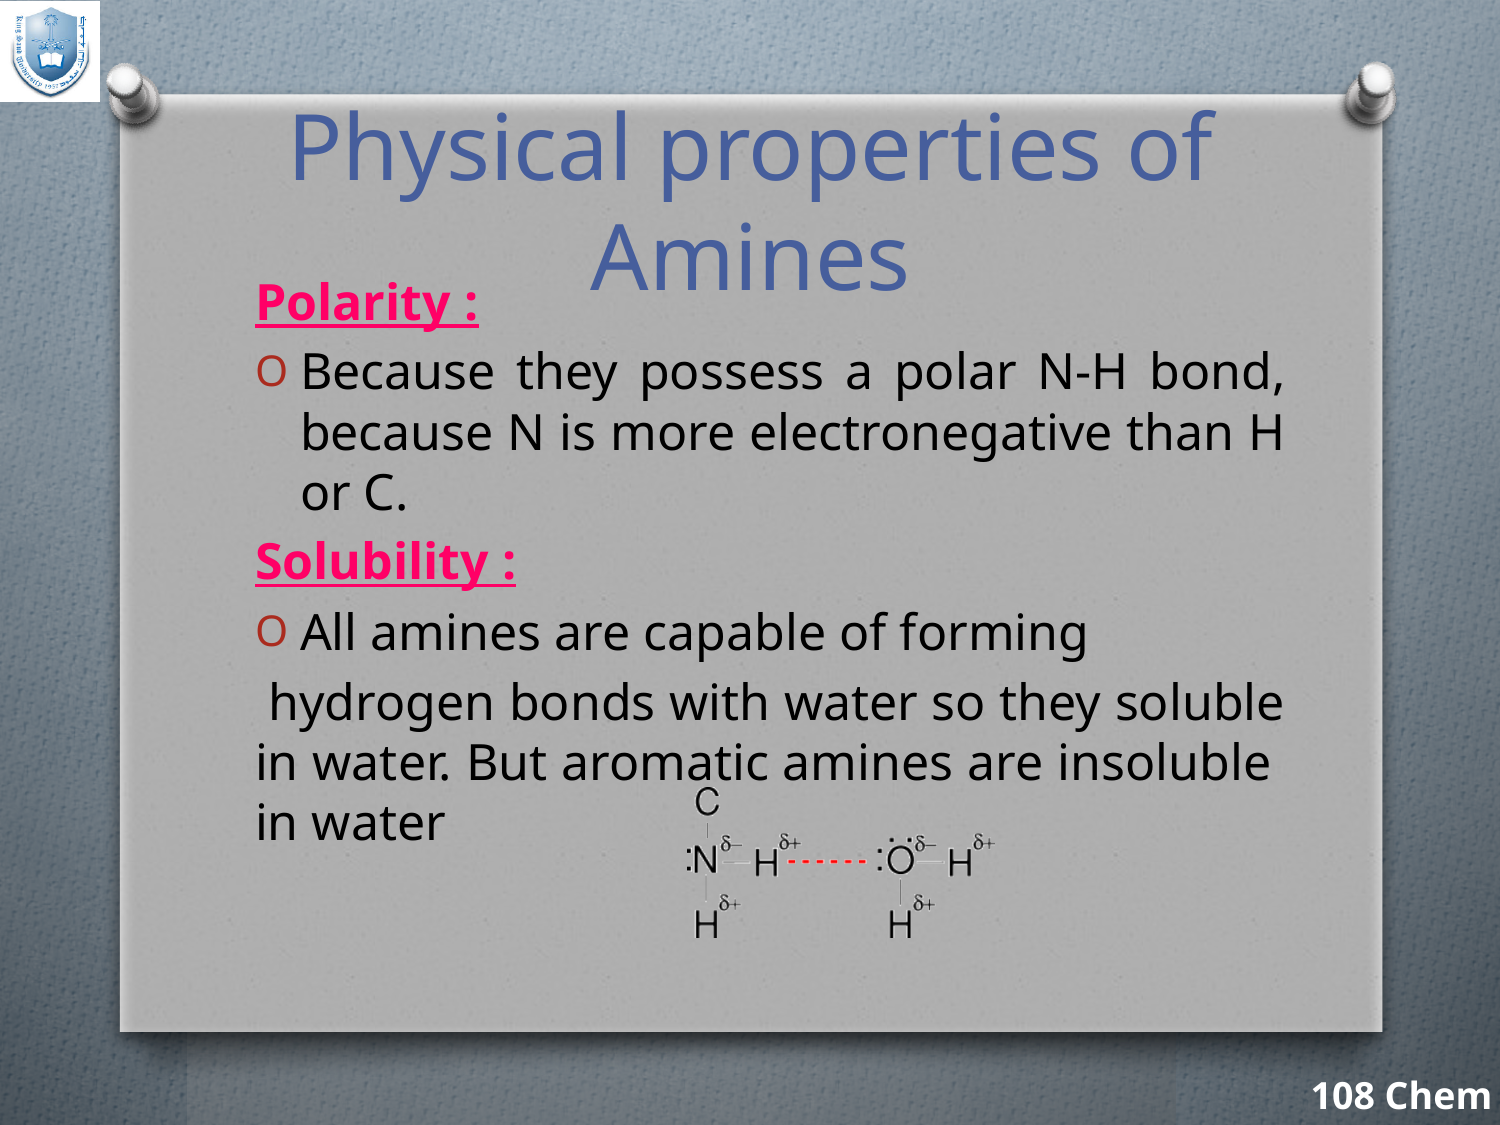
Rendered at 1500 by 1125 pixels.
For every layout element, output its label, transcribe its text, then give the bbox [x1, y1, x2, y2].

list Polarity : Because they possess a polar N-H bond, because N is more electronegative than H or C. Solubility : All amines are capable of forming hydrogen bonds with water so they soluble in water. But aromatic amines are insoluble in water [240, 262, 1301, 879]
title Physical properties of Amines [179, 99, 1323, 298]
picture [0, 1, 198, 153]
picture [1317, 35, 1439, 156]
picture [687, 787, 995, 938]
text_box 108 Chem [1295, 1064, 1500, 1125]
